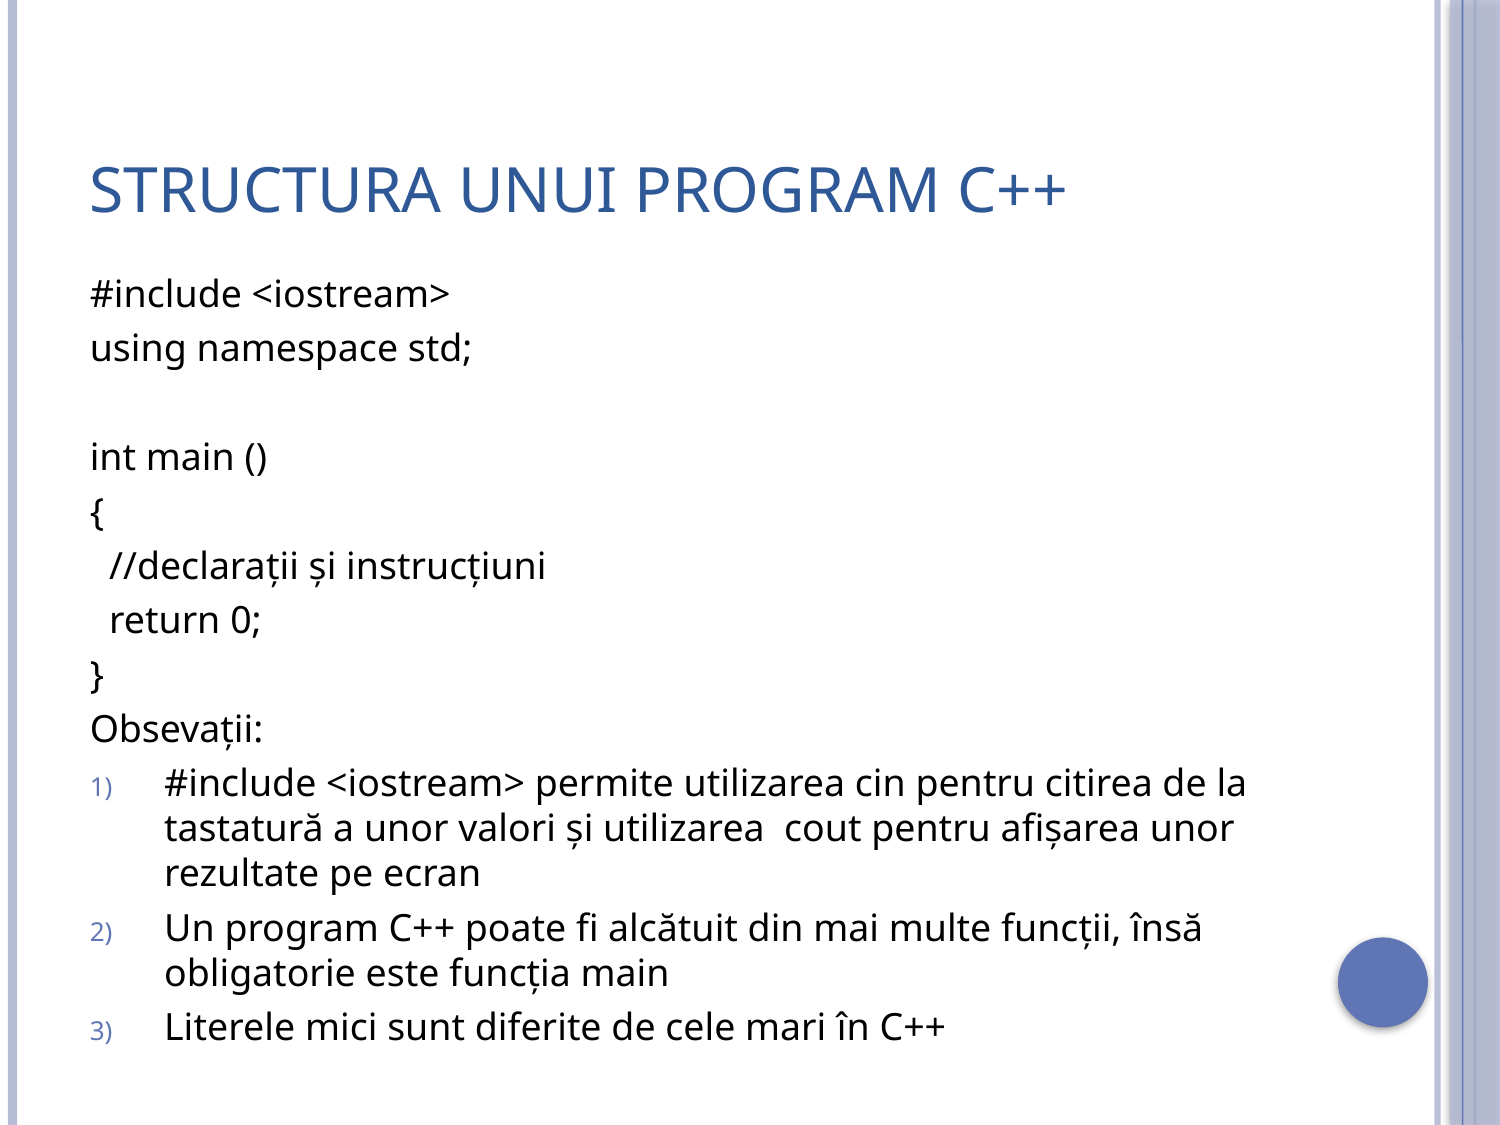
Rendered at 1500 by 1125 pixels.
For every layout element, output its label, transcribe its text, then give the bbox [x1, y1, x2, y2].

list #include <iostream> using namespace std; int main () { //declarații și instrucțiuni return 0; } Obsevații: #include <iostream> permite utilizarea cin pentru citirea de la tastatură a unor valori și utilizarea cout pentru afișarea unor rezultate pe ecran Un program C++ poate fi alcătuit din mai multe funcții, însă obligatorie este funcția main Literele mici sunt diferite de cele mari în C++ [75, 262, 1300, 1062]
title Structura unui program c++ [75, 45, 1300, 233]
